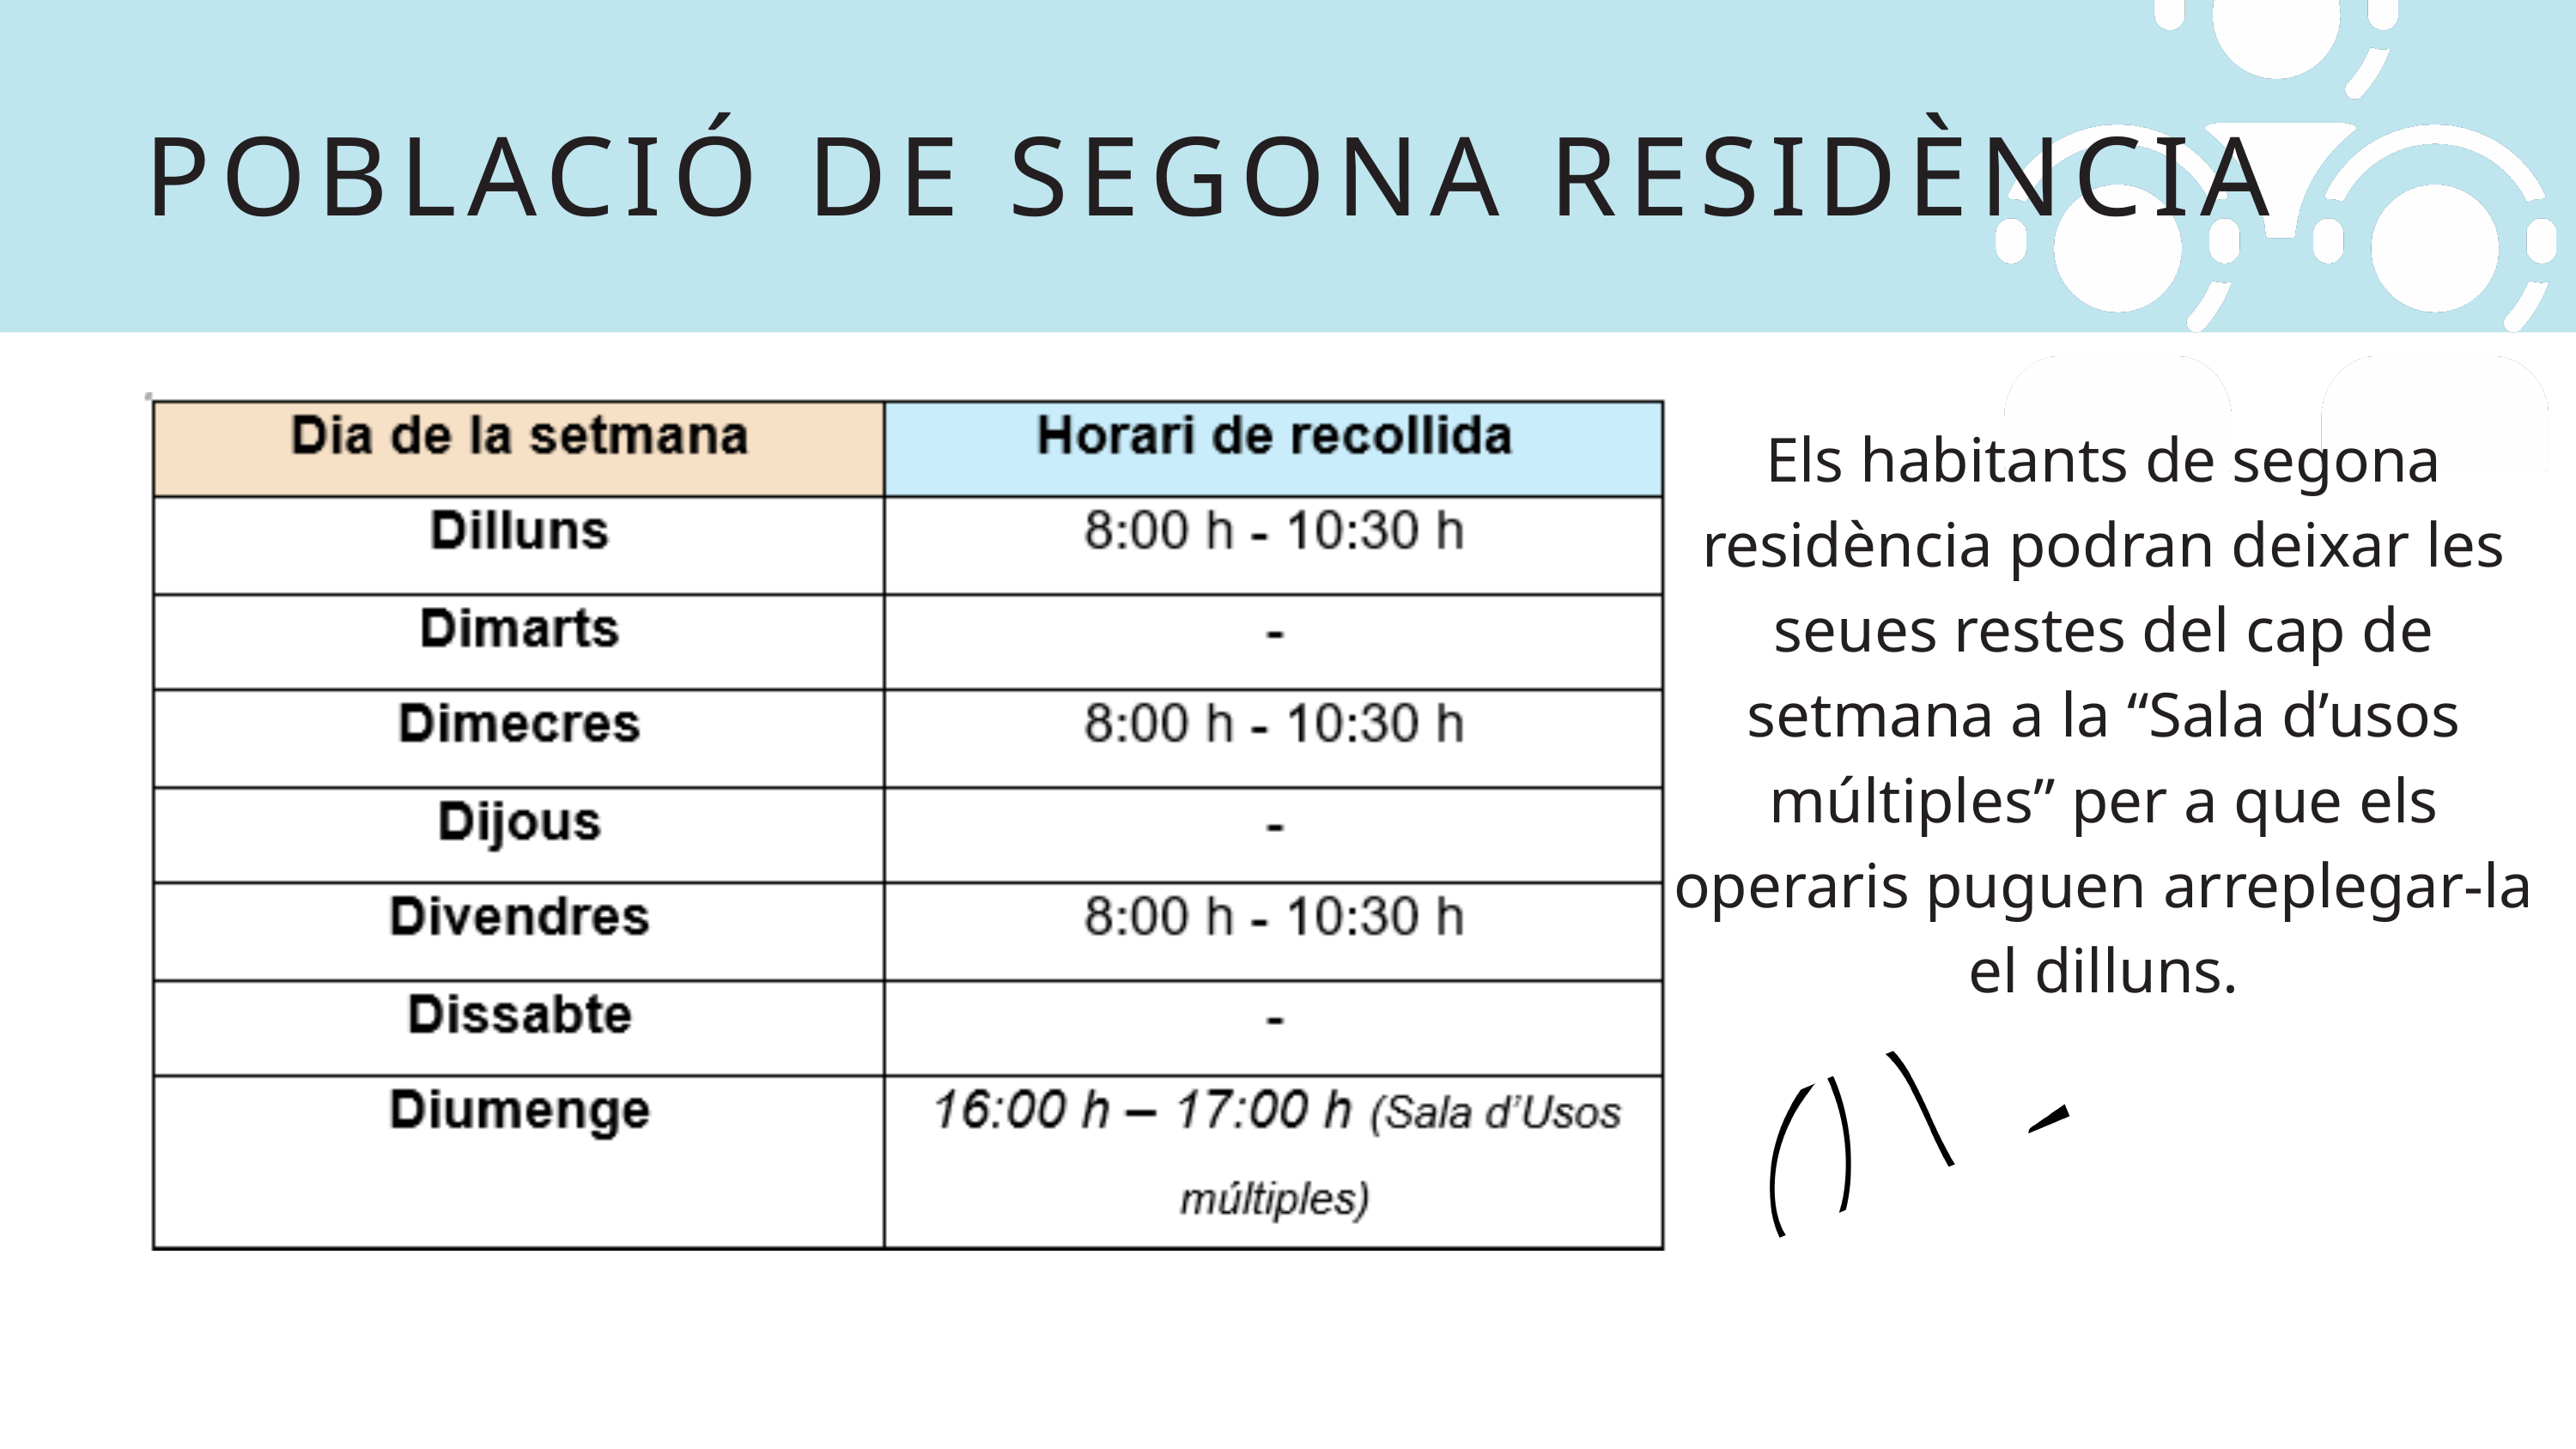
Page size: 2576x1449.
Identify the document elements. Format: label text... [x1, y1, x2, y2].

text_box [0, 0, 2576, 333]
text_box [144, 392, 1668, 1251]
text_box [1672, 1005, 2070, 1263]
text_box Els habitants de segona residència podran deixar les seues restes del cap de setmana a la “Sala d’usos múltiples” per a que els operaris puguen arreplegar-la el dilluns. [1668, 409, 2540, 1005]
text_box [1996, 343, 2557, 471]
